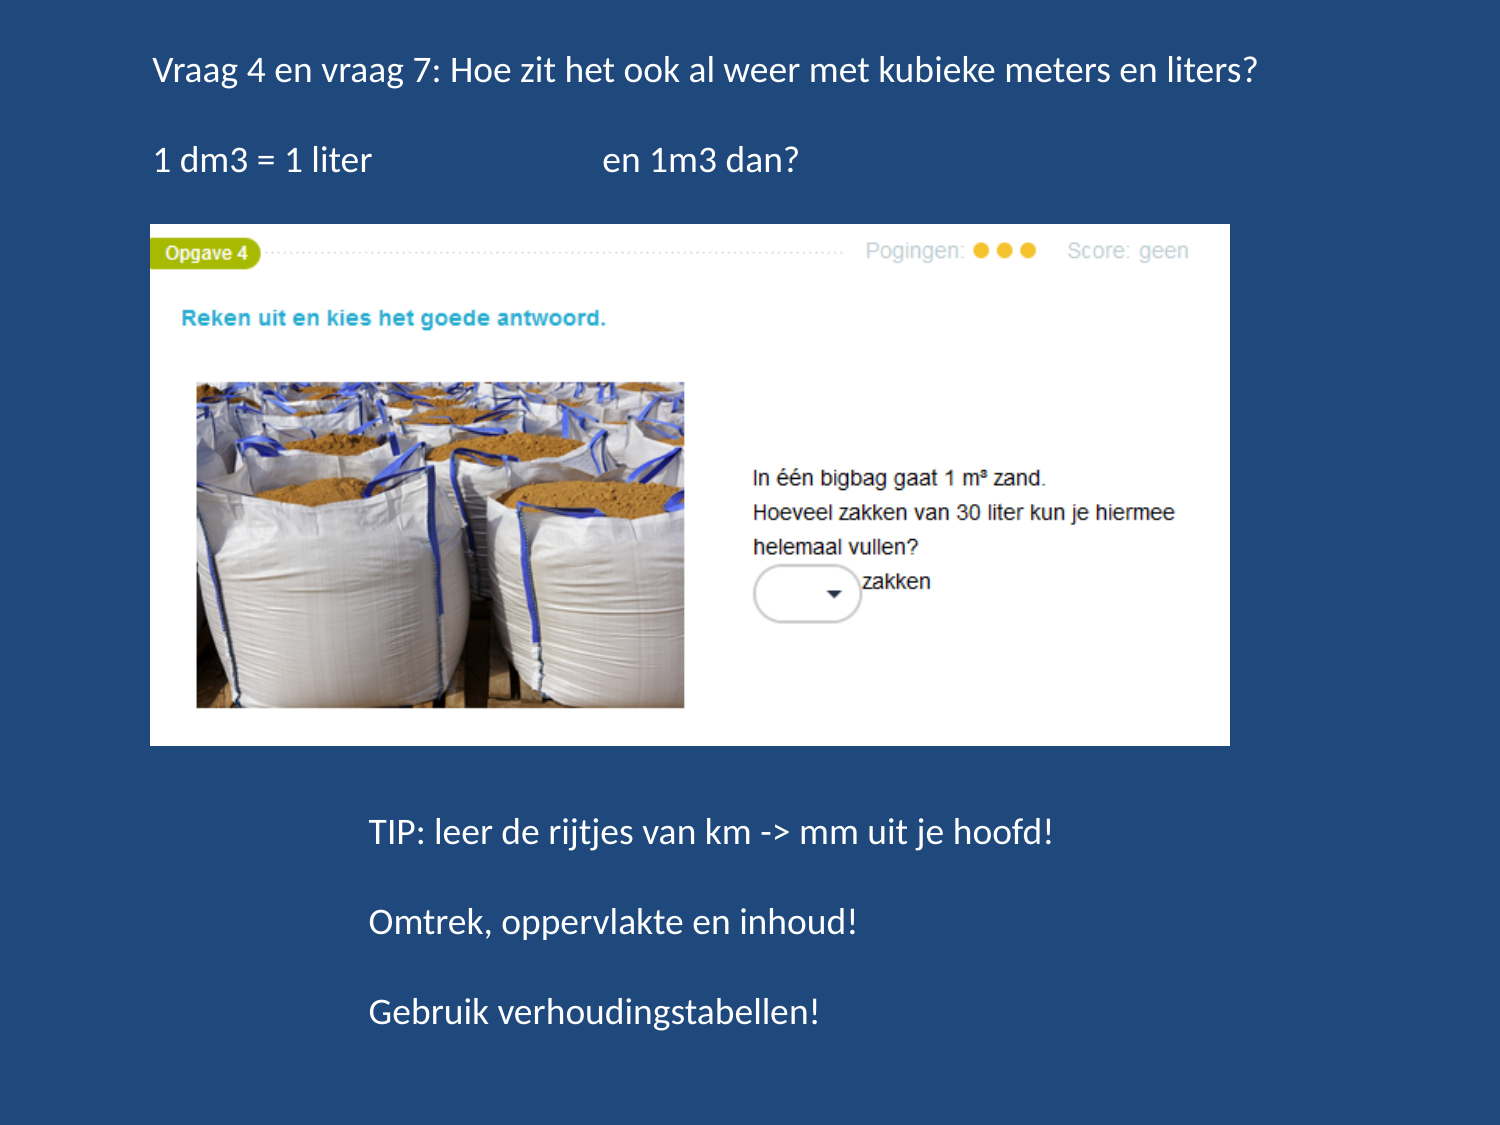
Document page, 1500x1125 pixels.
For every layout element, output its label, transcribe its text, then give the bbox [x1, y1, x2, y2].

picture [149, 224, 1230, 746]
text_box TIP: leer de rijtjes van km -> mm uit je hoofd! Omtrek, oppervlakte en inhoud! Gebruik verhoudingstabellen! [353, 799, 1071, 1040]
text_box Vraag 4 en vraag 7: Hoe zit het ook al weer met kubieke meters en liters? 1 dm3 = 1 liter en 1m3 dan? [137, 37, 1388, 188]
